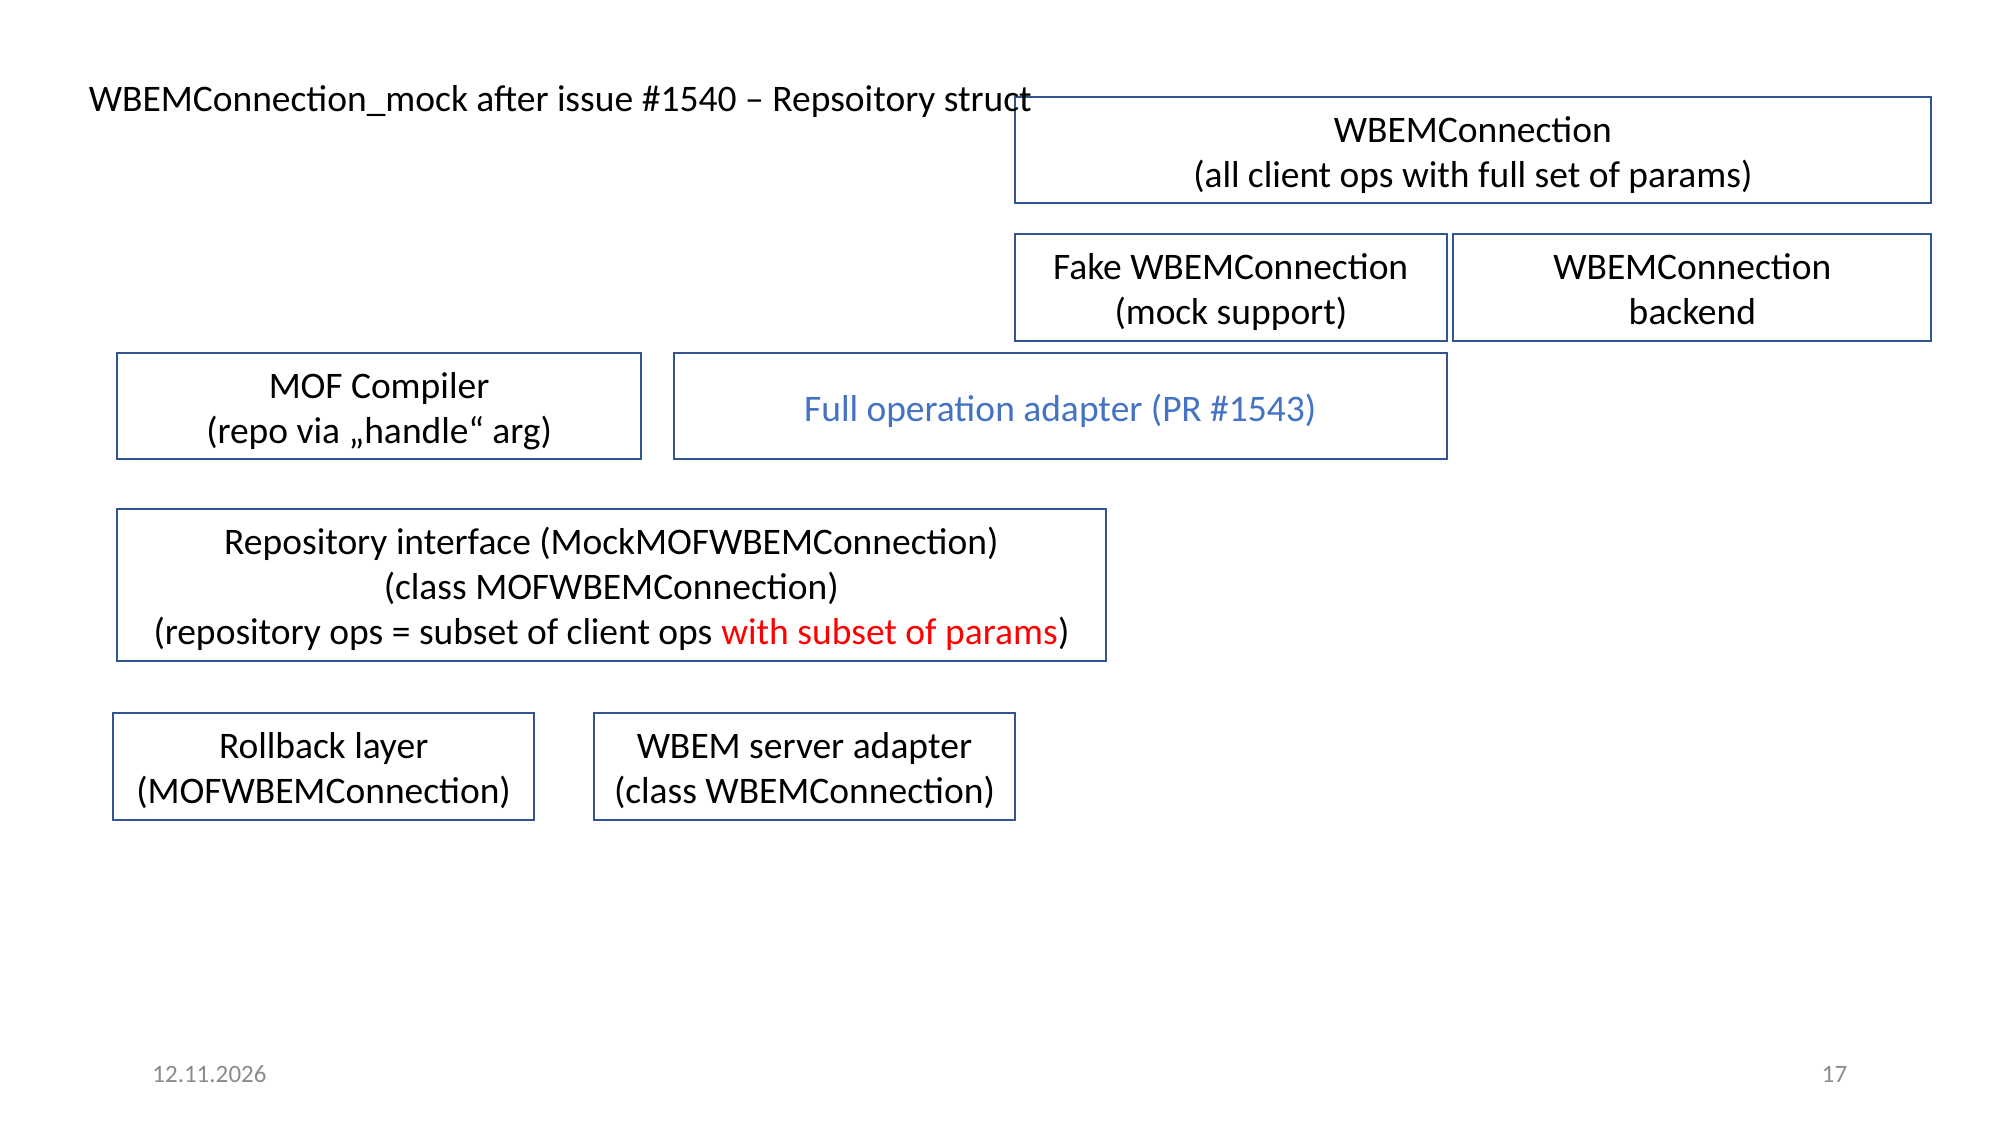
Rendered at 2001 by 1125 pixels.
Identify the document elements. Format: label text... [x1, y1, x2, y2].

text_box Full operation adapter (PR #1543) [673, 352, 1448, 460]
text_box Fake WBEMConnection (mock support) [1014, 233, 1448, 342]
text_box WBEM server adapter (class WBEMConnection) [593, 712, 1016, 821]
text_box Rollback layer (MOFWBEMConnection) [112, 712, 535, 821]
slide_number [137, 1042, 588, 1103]
slide_number 17 [1412, 1042, 1863, 1103]
text_box Repository interface (MockMOFWBEMConnection) (class MOFWBEMConnection) (repository ops = subset of client ops with subset of params) [116, 508, 1107, 662]
text_box WBEMConnection (all client ops with full set of params) [1014, 96, 1932, 204]
text_box WBEMConnection_mock after issue #1540 – Repsoitory struct [74, 66, 1048, 127]
text_box WBEMConnection backend [1452, 233, 1932, 342]
text_box MOF Compiler (repo via „handle“ arg) [116, 352, 642, 460]
